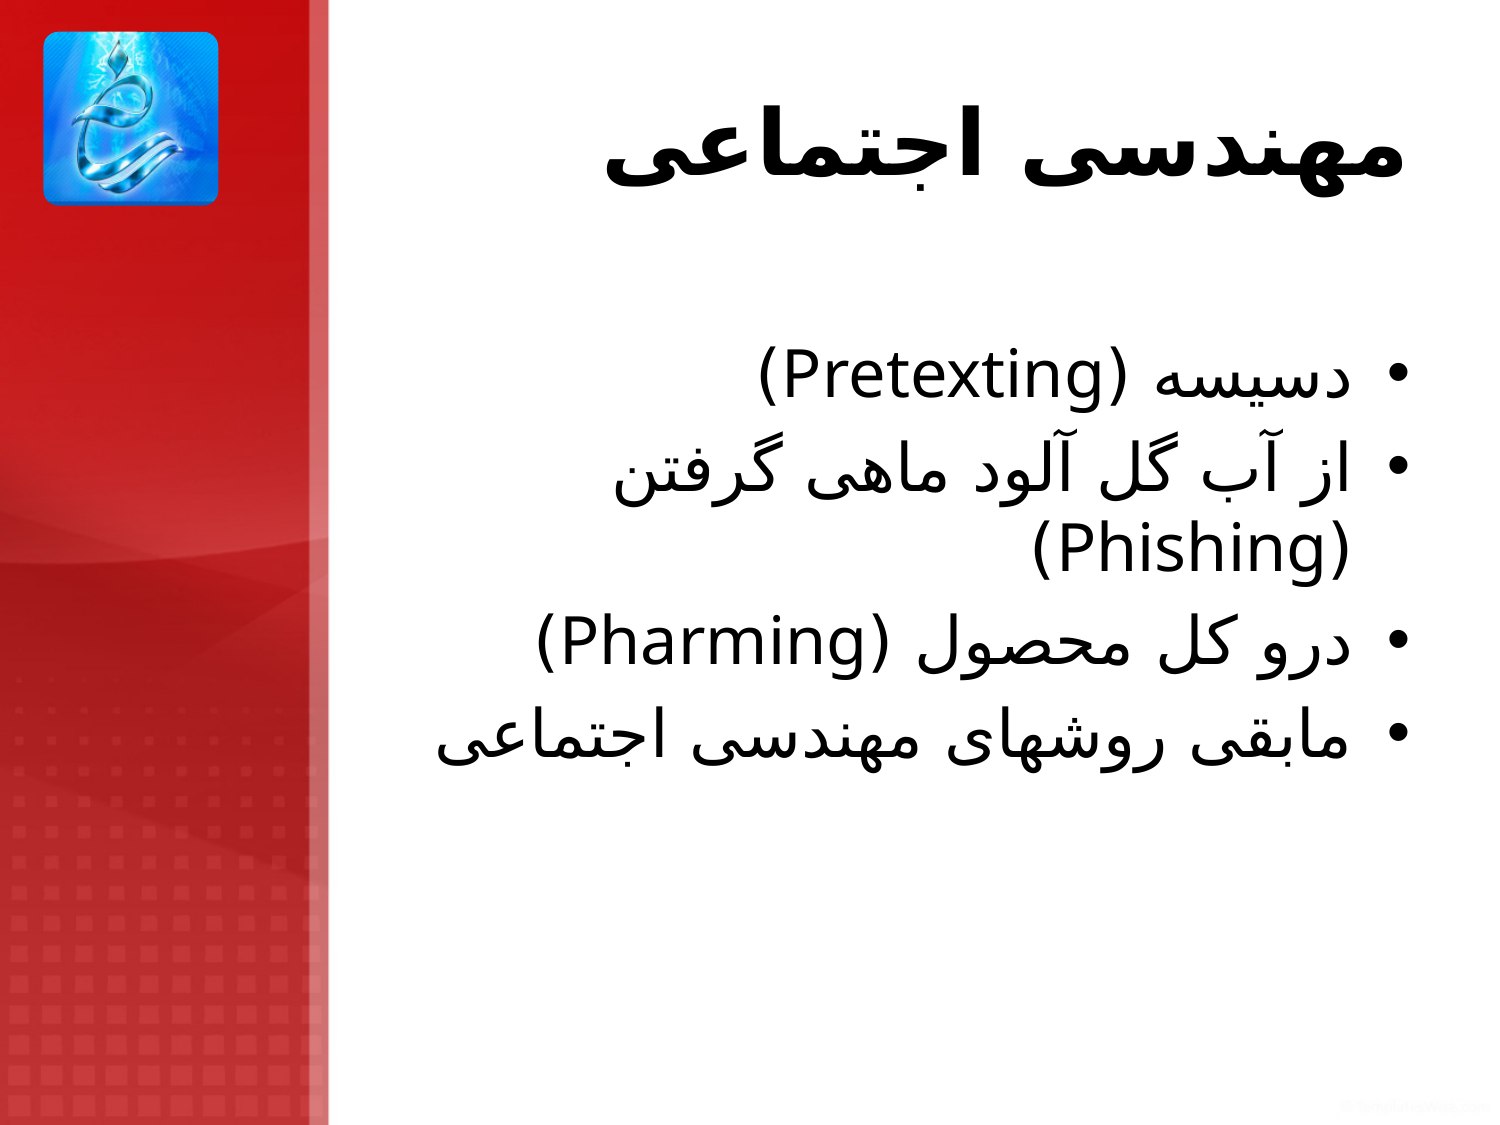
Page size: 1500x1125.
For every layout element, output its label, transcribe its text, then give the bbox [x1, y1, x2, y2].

picture [0, 0, 1500, 1125]
text_box مهندسی اجتماعی [348, 45, 1425, 233]
text_box دسیسه (Pretexting) از آب گل آلود ماهی گرفتن (Phishing) درو كل محصول (Pharming) مابقی روشهای مهندسی اجتماعی [348, 323, 1425, 1067]
